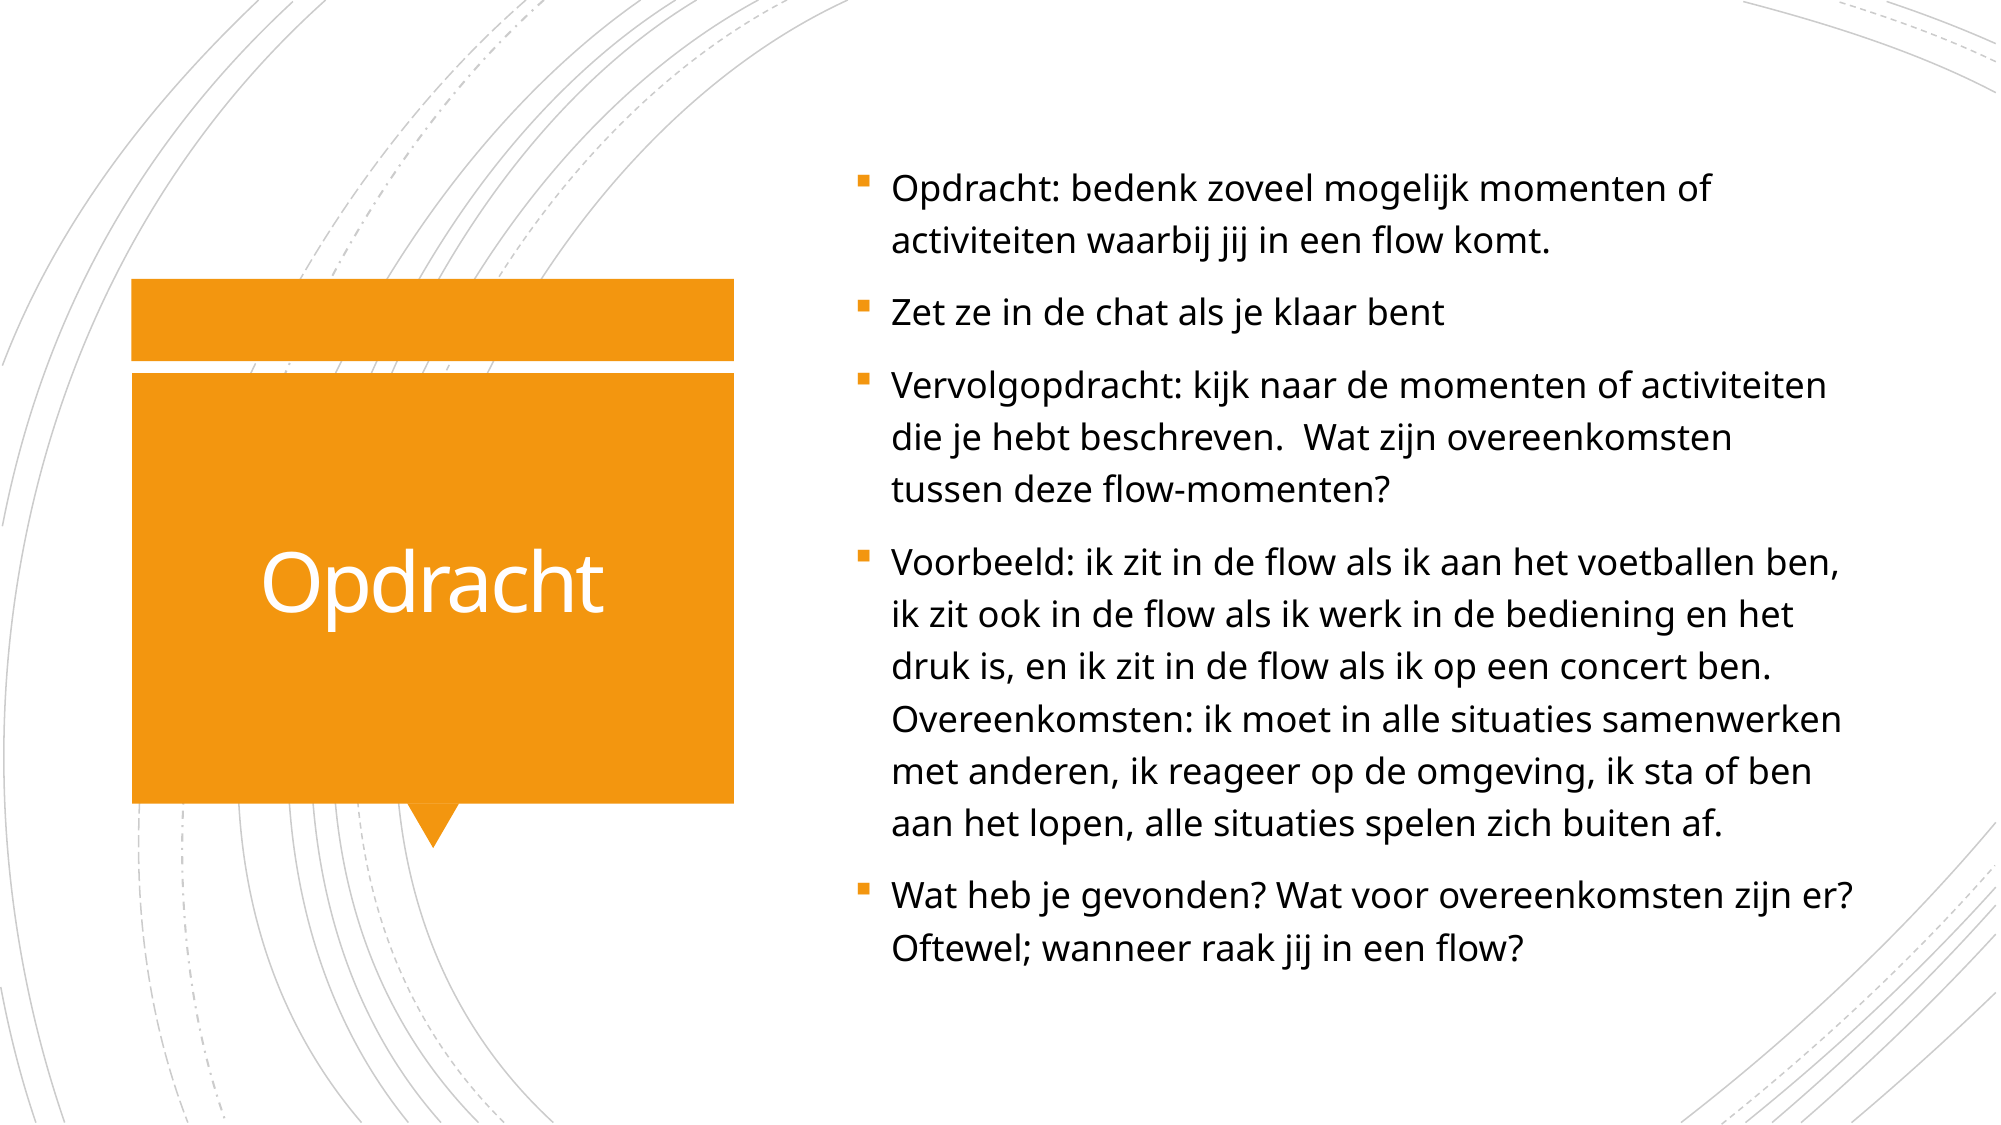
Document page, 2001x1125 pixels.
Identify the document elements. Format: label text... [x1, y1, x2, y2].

title Opdracht [145, 385, 720, 789]
list Opdracht: bedenk zoveel mogelijk momenten of activiteiten waarbij jij in een flow komt. Zet ze in de chat als je klaar bent Vervolgopdracht: kijk naar de momenten of activiteiten die je hebt beschreven. Wat zijn overeenkomsten tussen deze flow-momenten? Voorbeeld: ik zit in de flow als ik aan het voetballen ben, ik zit ook in de flow als ik werk in de bediening en het druk is, en ik zit in de flow als ik op een concert ben. Overeenkomsten: ik moet in alle situaties samenwerken met anderen, ik reageer op de omgeving, ik sta of ben aan het lopen, alle situaties spelen zich buiten af. Wat heb je gevonden? Wat voor overeenkomsten zijn er? Oftewel; wanneer raak jij in een flow? [839, 131, 1871, 993]
